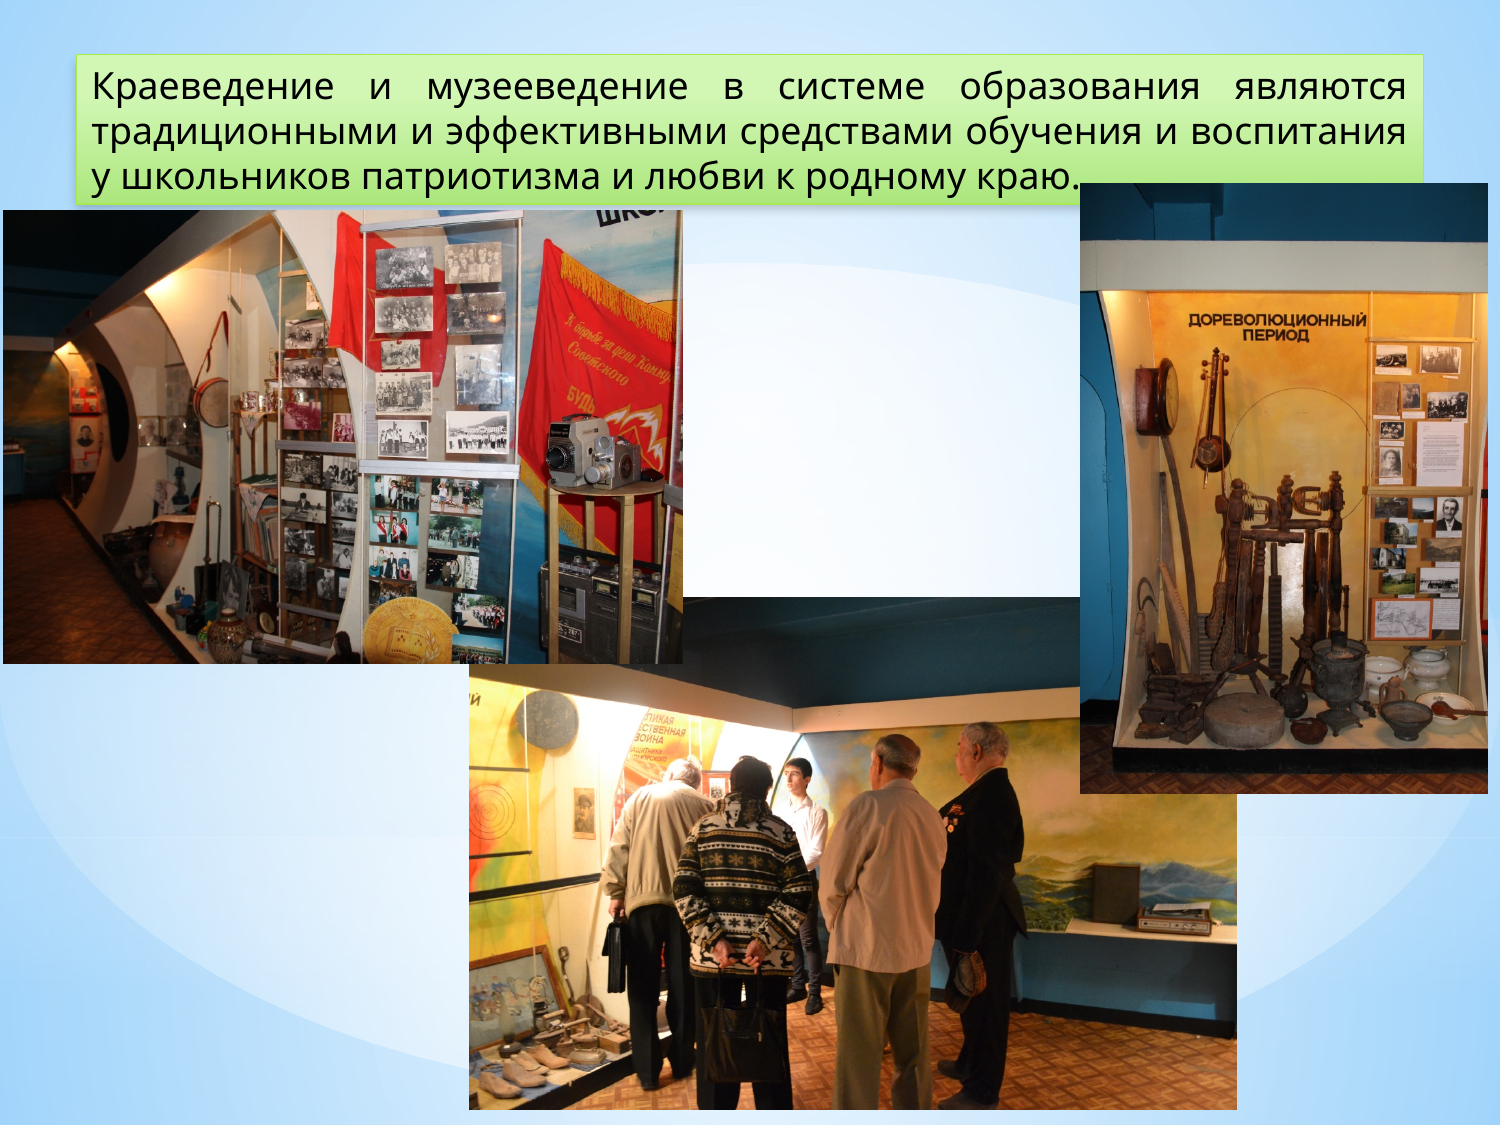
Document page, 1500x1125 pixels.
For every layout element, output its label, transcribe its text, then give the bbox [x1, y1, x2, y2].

text_box Краеведение и музееведение в системе образования являются традиционными и эффективными средствами обучения и воспитания у школьников патриотизма и любви к родному краю. [76, 54, 1424, 205]
picture [3, 183, 1488, 1110]
